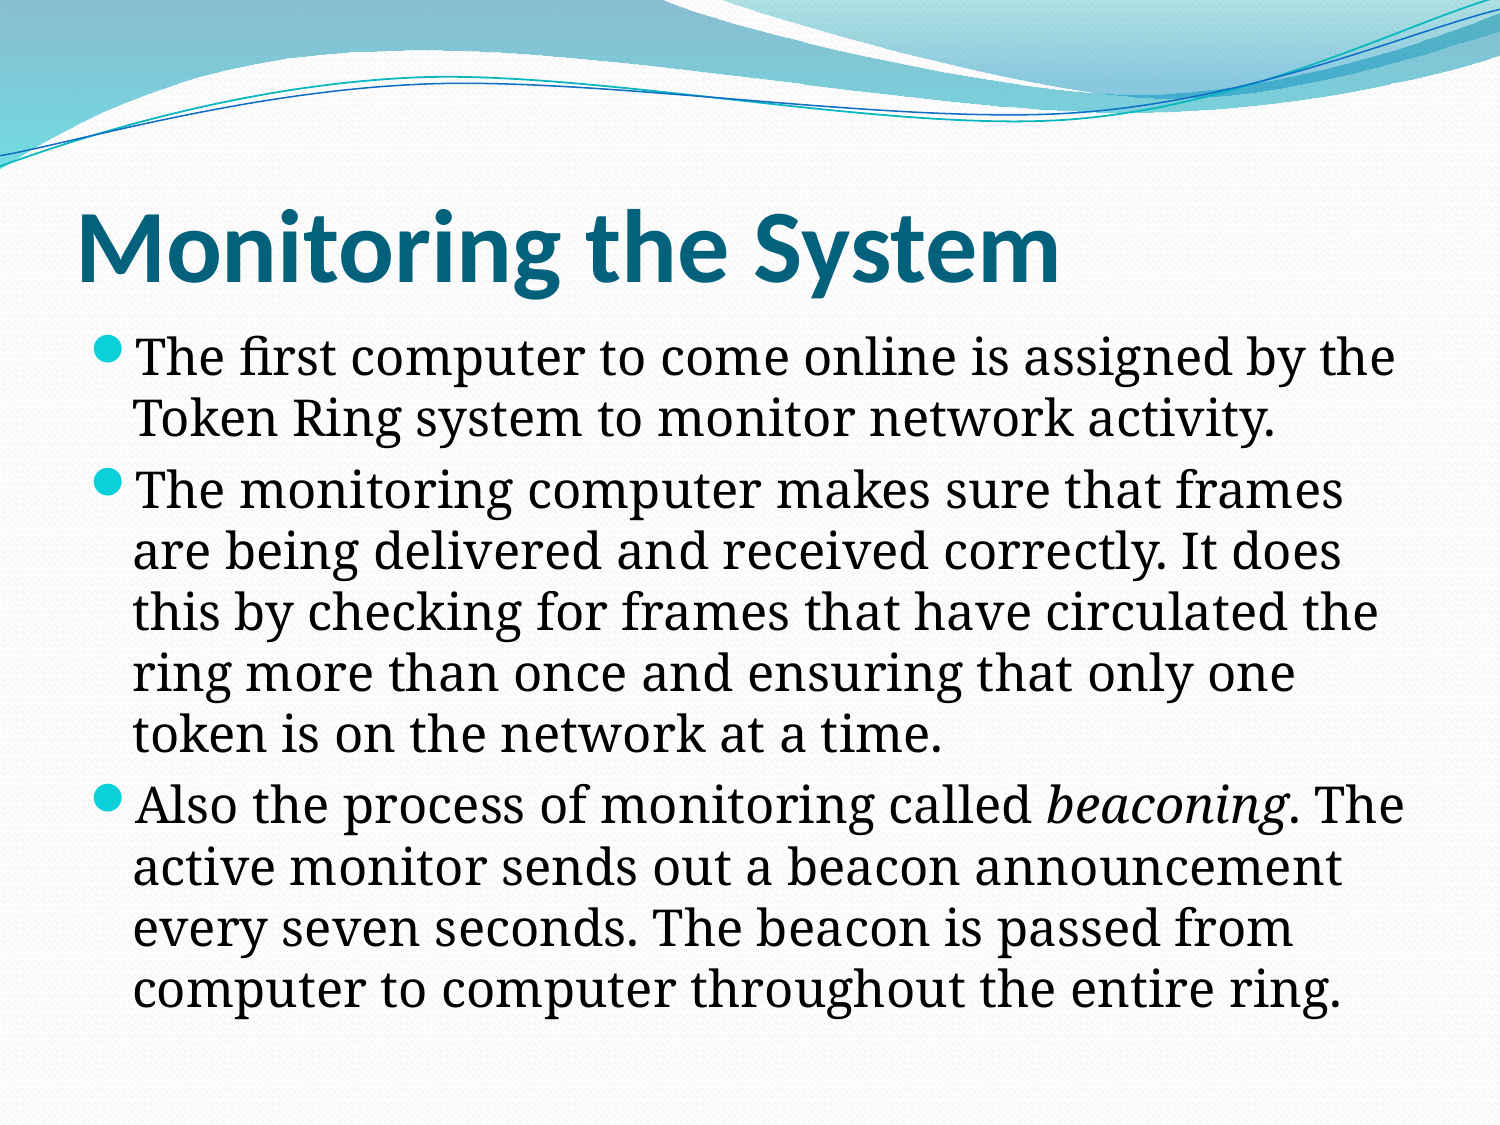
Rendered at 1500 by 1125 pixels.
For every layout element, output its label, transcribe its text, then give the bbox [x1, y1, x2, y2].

title Monitoring the System [75, 115, 1425, 303]
list The first computer to come online is assigned by the Token Ring system to monitor network activity. The monitoring computer makes sure that frames are being delivered and received correctly. It does this by checking for frames that have circulated the ring more than once and ensuring that only one token is on the network at a time. Also the process of monitoring called beaconing. The active monitor sends out a beacon announcement every seven seconds. The beacon is passed from computer to computer throughout the entire ring. [75, 317, 1425, 1038]
